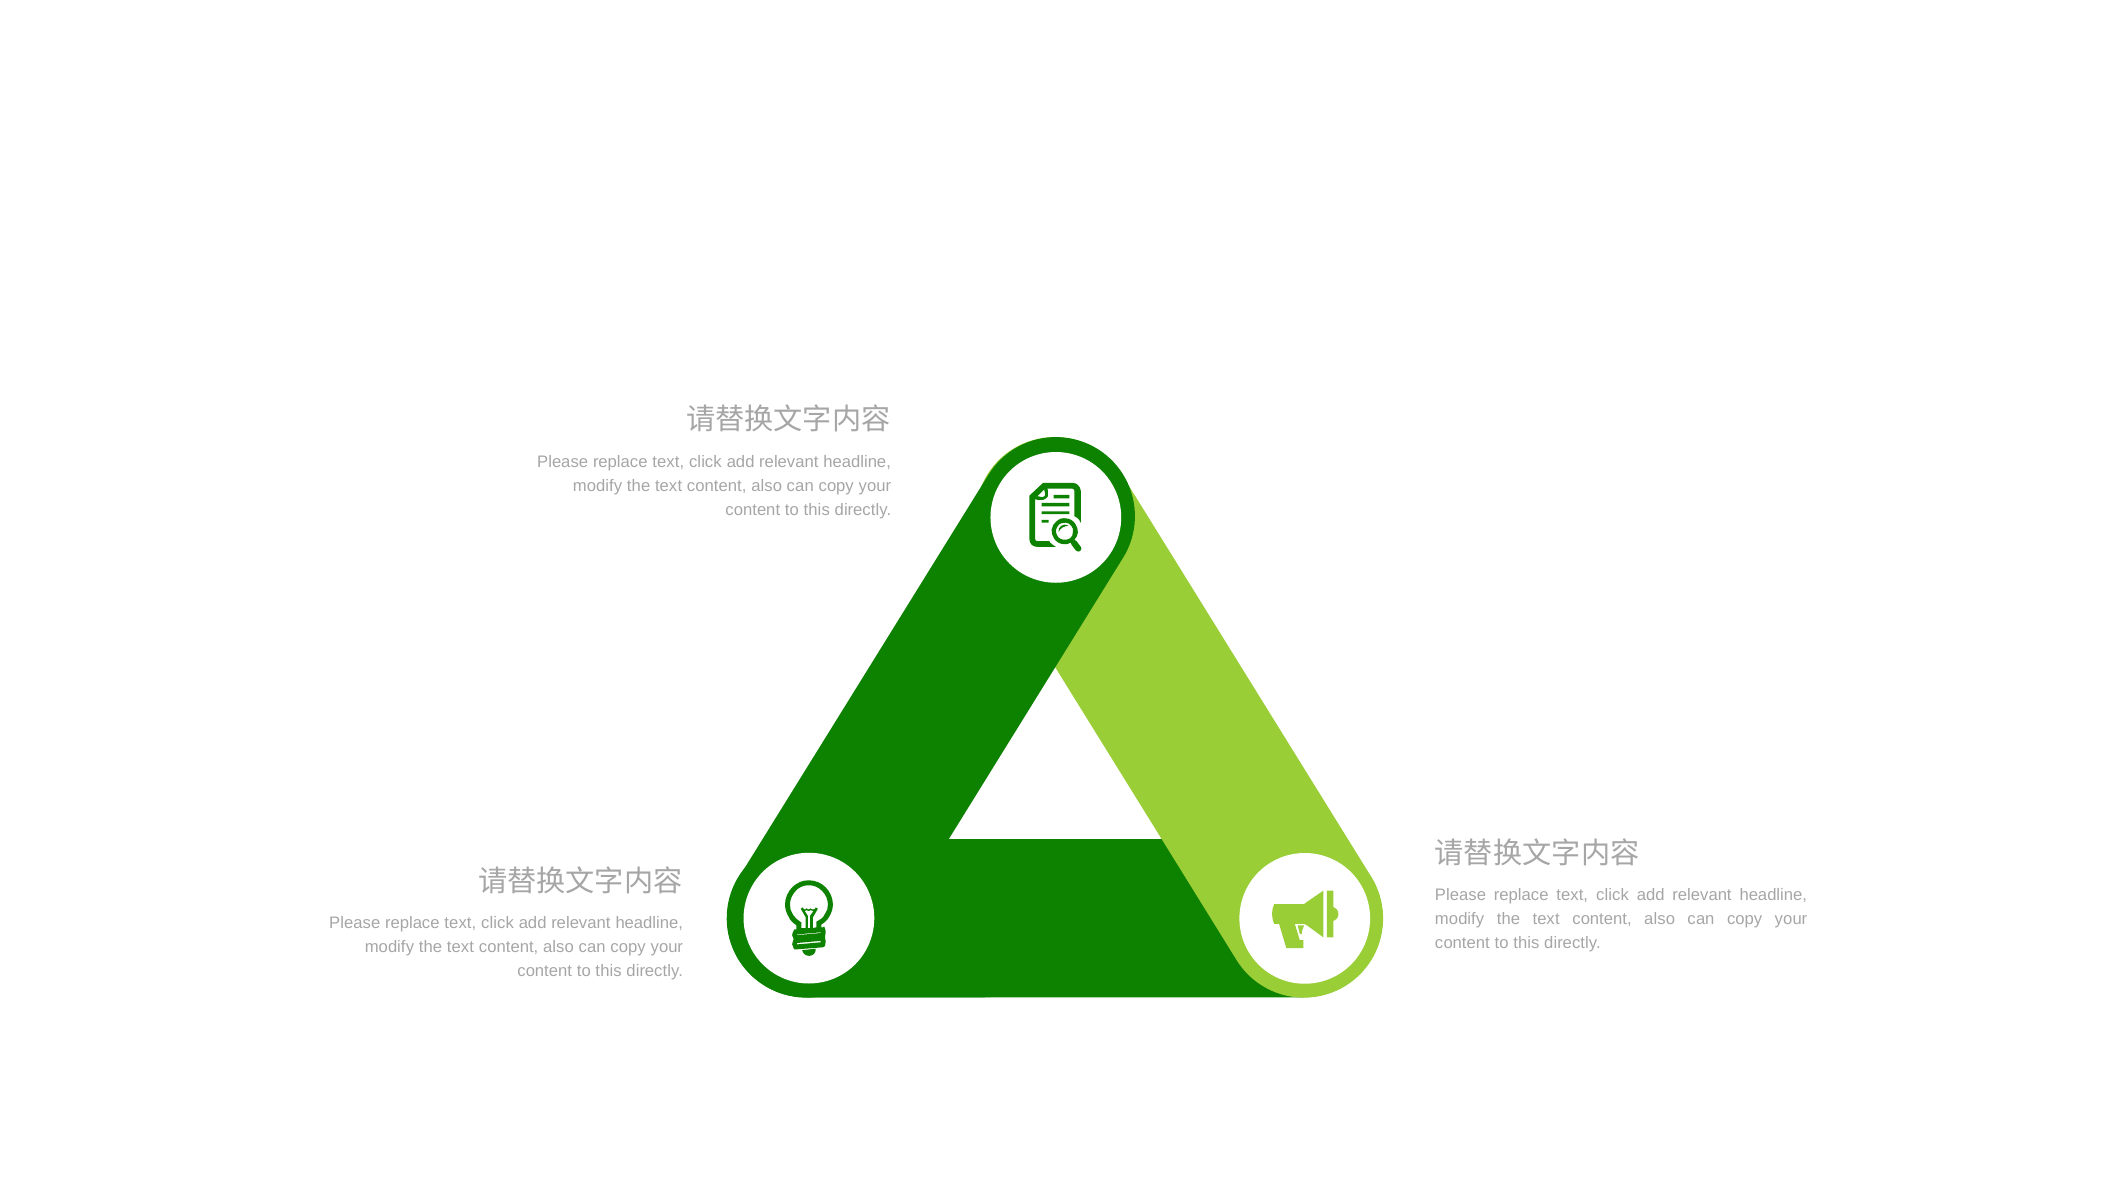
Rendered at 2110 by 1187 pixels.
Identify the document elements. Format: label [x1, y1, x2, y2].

text_box [1420, 819, 1823, 959]
text_box [518, 386, 907, 525]
text_box [726, 401, 1383, 1034]
text_box [310, 847, 699, 986]
